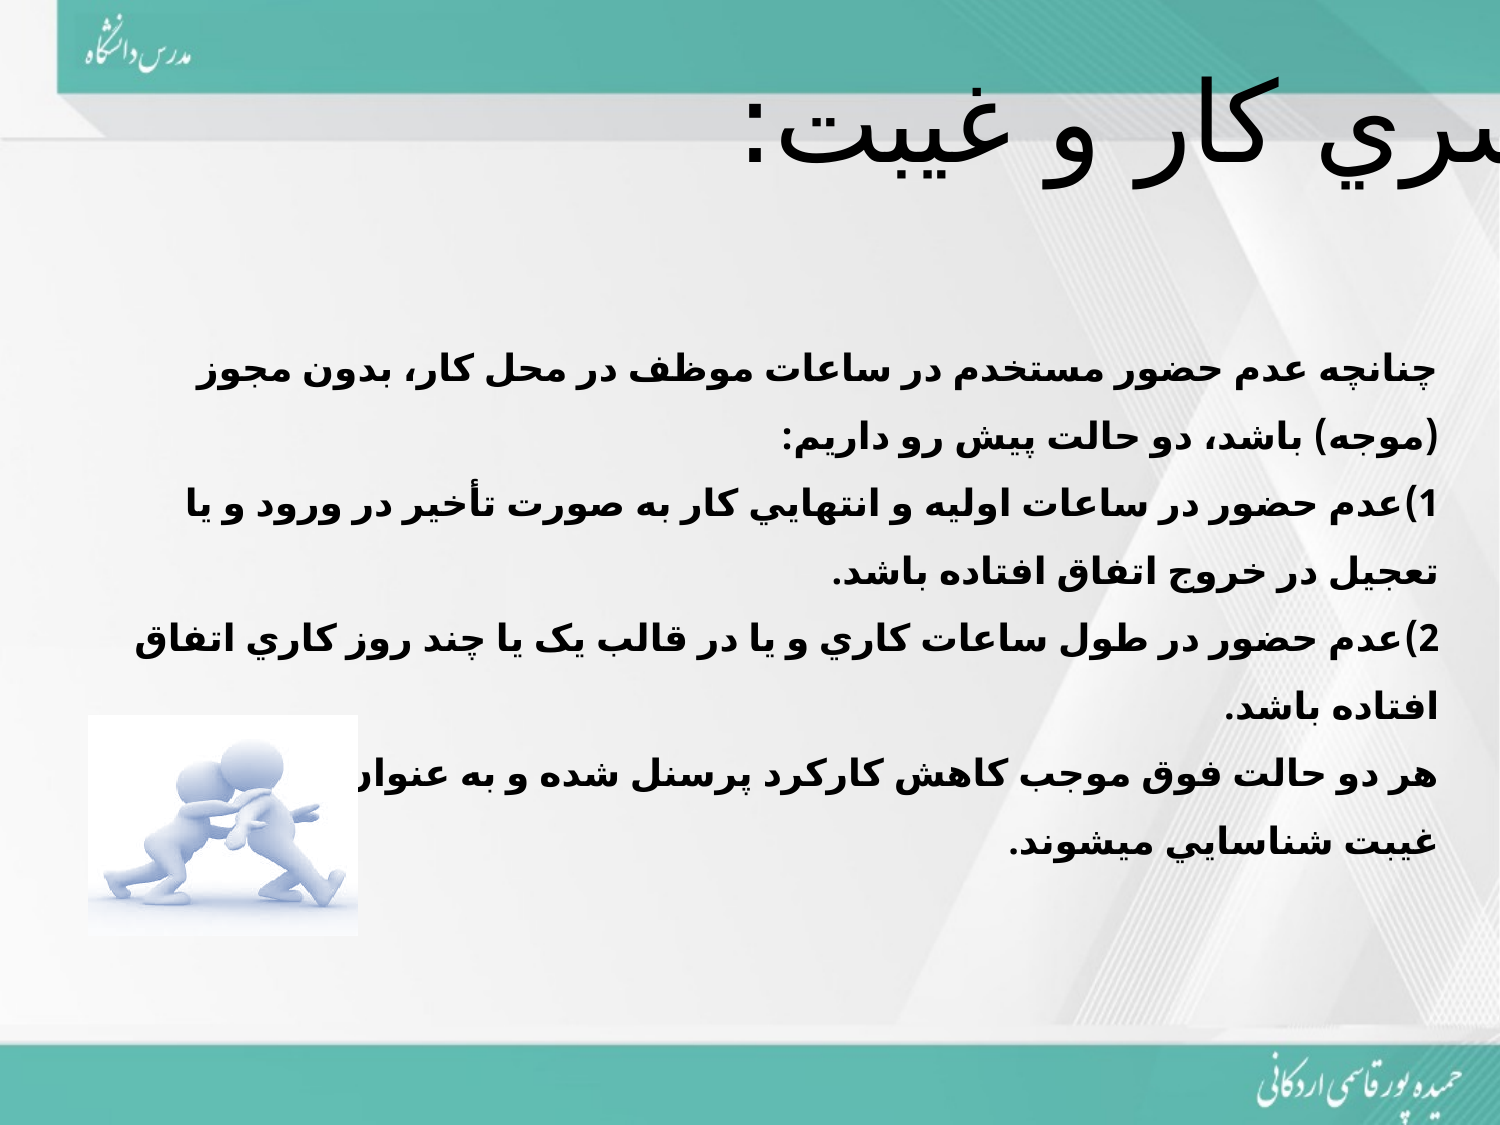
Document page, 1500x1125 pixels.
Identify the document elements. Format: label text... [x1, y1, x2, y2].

picture [0, 0, 1500, 1125]
text_box کسري کار و غيبت: [721, 42, 1500, 193]
text_box چنانچه عدم حضور مستخدم در ساعات موظف در محل کار، بدون مجوز (موجه) باشد، دو حالت پيش رو داريم: 1)عدم حضور در ساعات اوليه و انتهايي کار به صورت تأخير در ورود و يا تعجيل در خروج اتفاق افتاده باشد. 2)عدم حضور در طول ساعات کاري و يا در قالب يک يا چند روز کاري اتفاق افتاده باشد. هر دو حالت فوق موجب کاهش کارکرد پرسنل شده و به عنوان کسري کار و غيبت شناسايي مي­شوند. [49, 314, 1455, 875]
